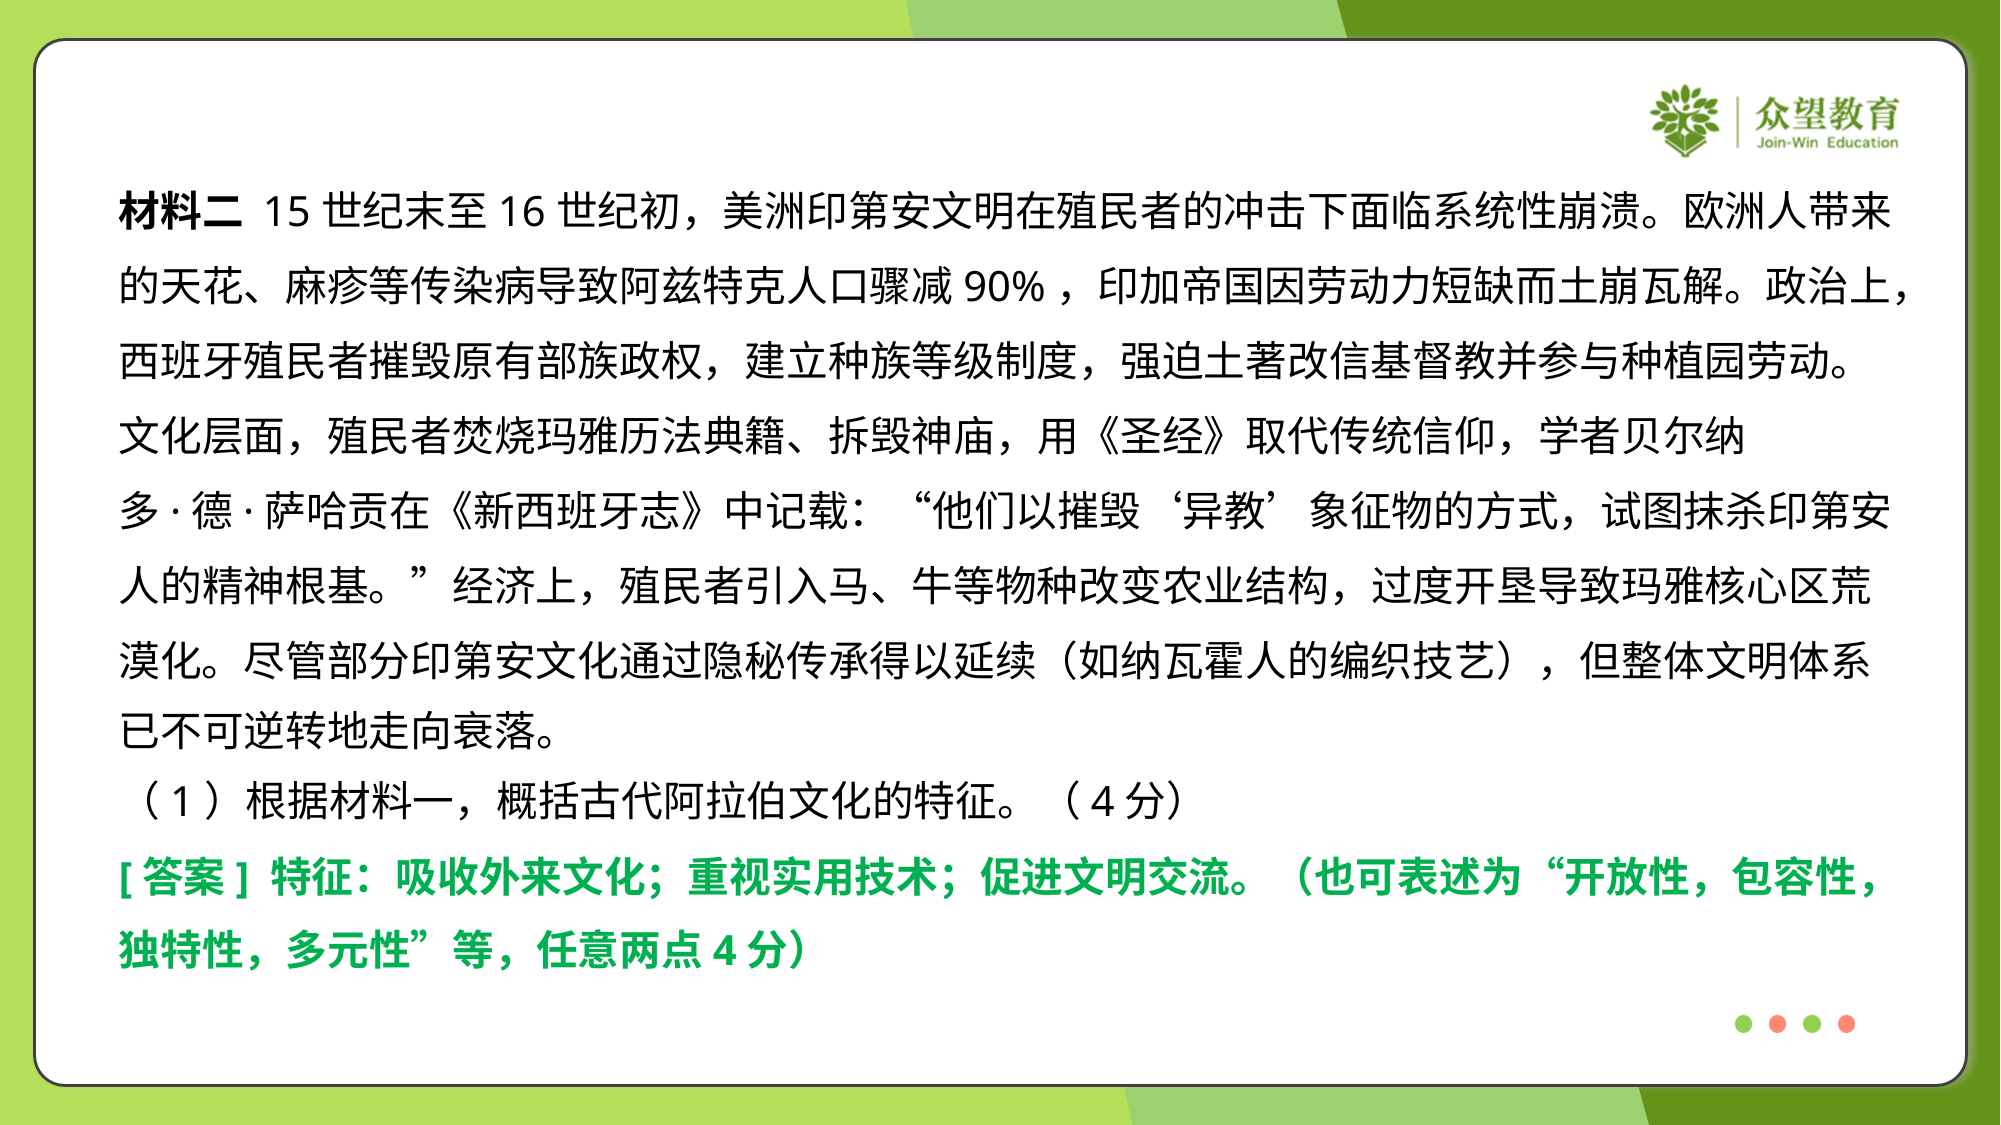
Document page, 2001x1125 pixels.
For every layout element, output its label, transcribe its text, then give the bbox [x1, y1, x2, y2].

text_box [答案] 特征：吸收外来文化；重视实用技术；促进文明交流。（也可表述为“开放性，包容性， 独特性，多元性”等，任意两点4分） [118, 826, 1883, 967]
text_box （1）根据材料一，概括古代阿拉伯文化的特征。（4分） [118, 749, 1883, 817]
picture [0, 0, 2000, 1125]
text_box 材料二 15世纪末至16世纪初，美洲印第安文明在殖民者的冲击下面临系统性崩溃。欧洲人带来 的天花、麻疹等传染病导致阿兹特克人口骤减90%，印加帝国因劳动力短缺而土崩瓦解。政治上， 西班牙殖民者摧毁原有部族政权，建立种族等级制度，强迫土著改信基督教并参与种植园劳动。 文化层面，殖民者焚烧玛雅历法典籍、拆毁神庙，用《圣经》取代传统信仰，学者贝尔纳 多·德·萨哈贡在《新西班牙志》中记载：“他们以摧毁‘异教’象征物的方式，试图抹杀印第安 人的精神根基。”经济上，殖民者引入马、牛等物种改变农业结构，过度开垦导致玛雅核心区荒 漠化。尽管部分印第安文化通过隐秘传承得以延续（如纳瓦霍人的编织技艺），但整体文明体系 已不可逆转地走向衰落。 [118, 159, 1883, 748]
